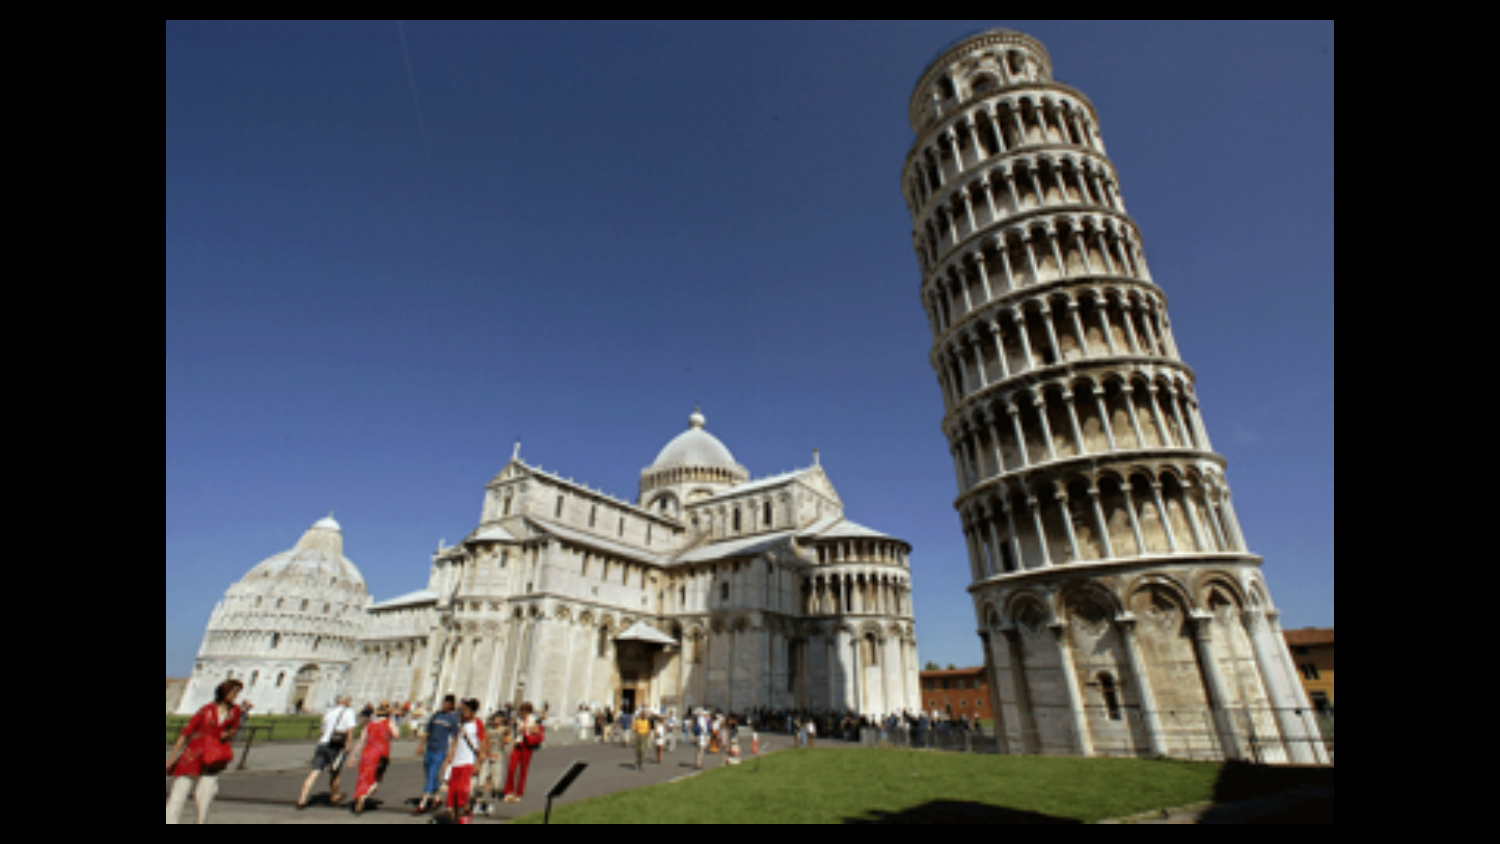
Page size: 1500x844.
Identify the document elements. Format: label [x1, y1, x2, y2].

picture [166, 20, 1334, 824]
